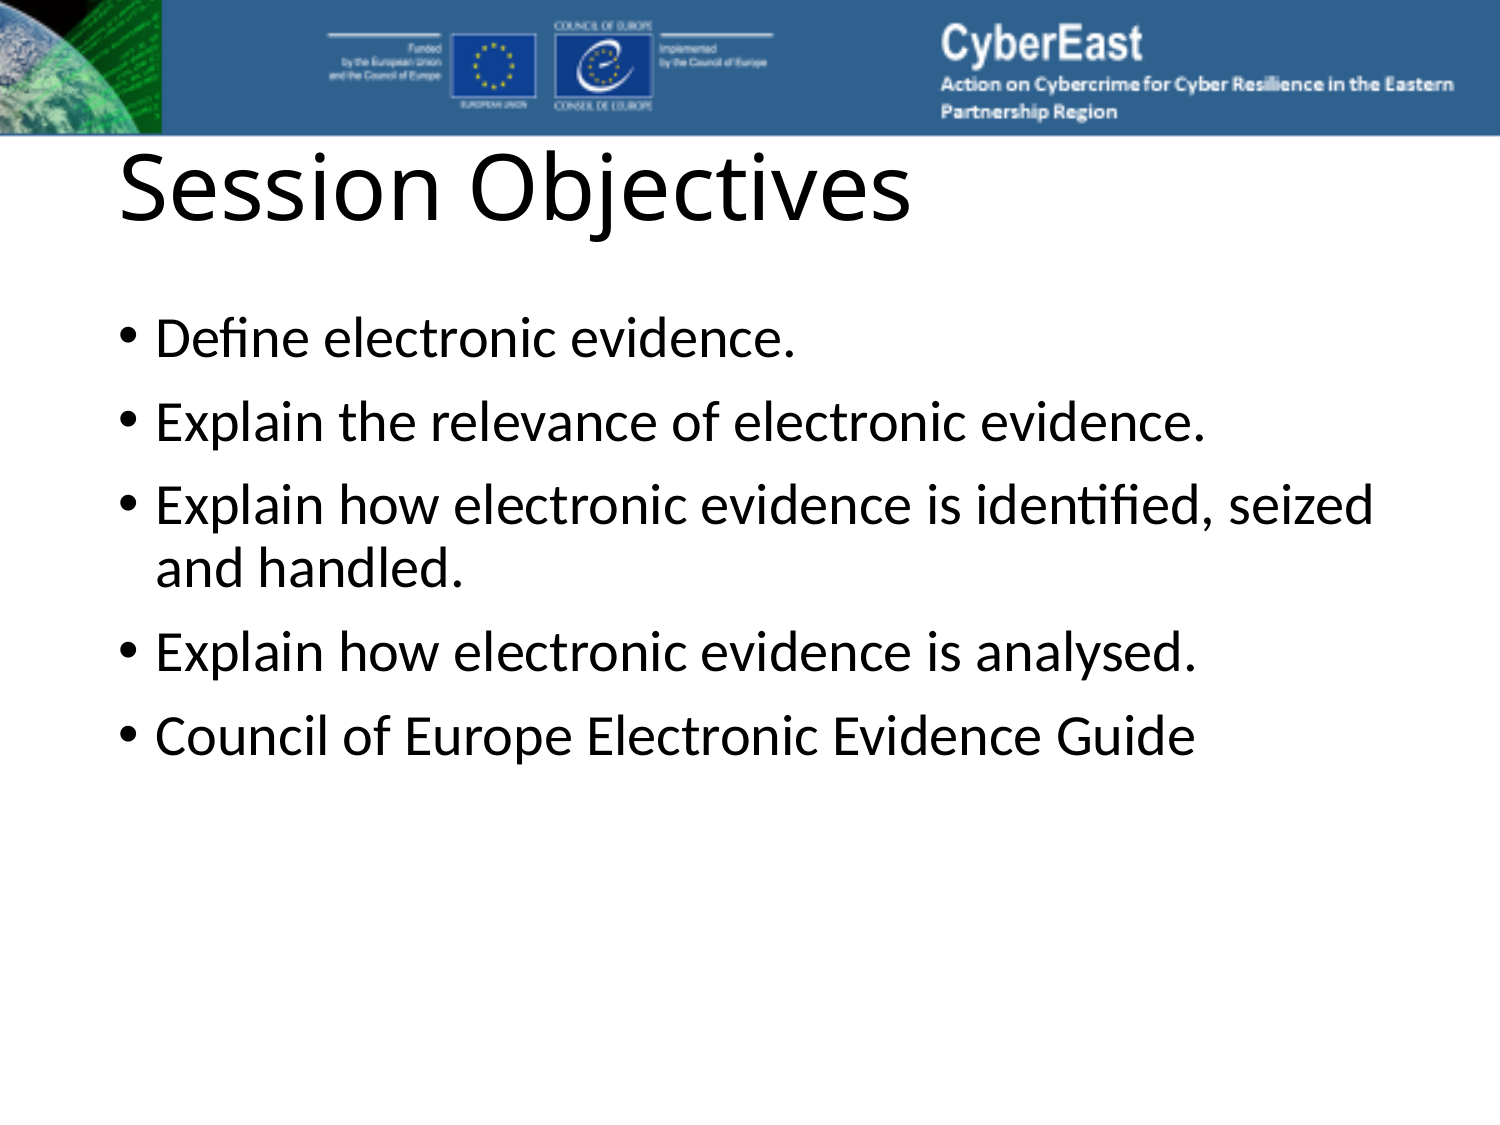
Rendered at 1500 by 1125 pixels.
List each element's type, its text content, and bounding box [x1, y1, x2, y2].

list Define electronic evidence. Explain the relevance of electronic evidence. Explain how electronic evidence is identified, seized and handled. Explain how electronic evidence is analysed. Council of Europe Electronic Evidence Guide [103, 299, 1397, 1014]
title Session Objectives [103, 82, 1397, 299]
picture [0, 0, 1500, 1125]
